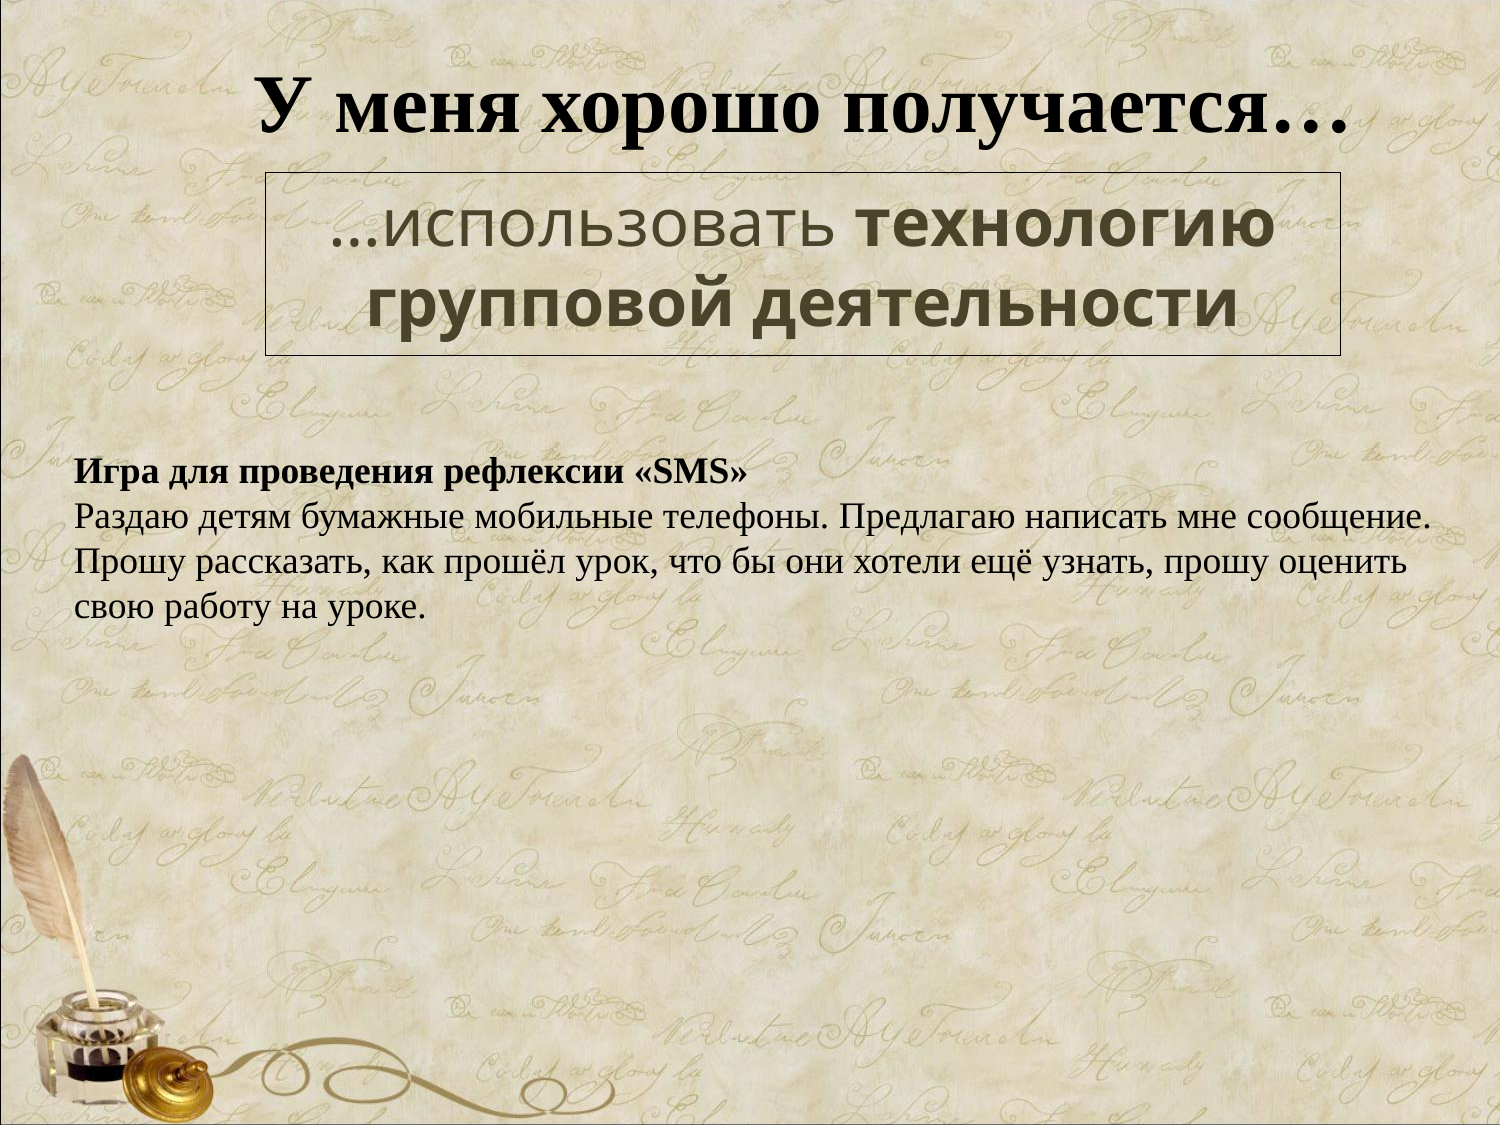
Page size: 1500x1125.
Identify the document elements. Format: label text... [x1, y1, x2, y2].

text_box Игра для проведения рефлексии «SMS» Раздаю детям бумажные мобильные телефоны. Предлагаю написать мне сообщение. Прошу рассказать, как прошёл урок, что бы они хотели ещё узнать, прошу оценить свою работу на уроке. [58, 438, 1453, 634]
title У меня хорошо получается… [153, 25, 1453, 173]
picture [0, 0, 1500, 1125]
list …использовать технологию групповой деятельности [265, 172, 1341, 356]
